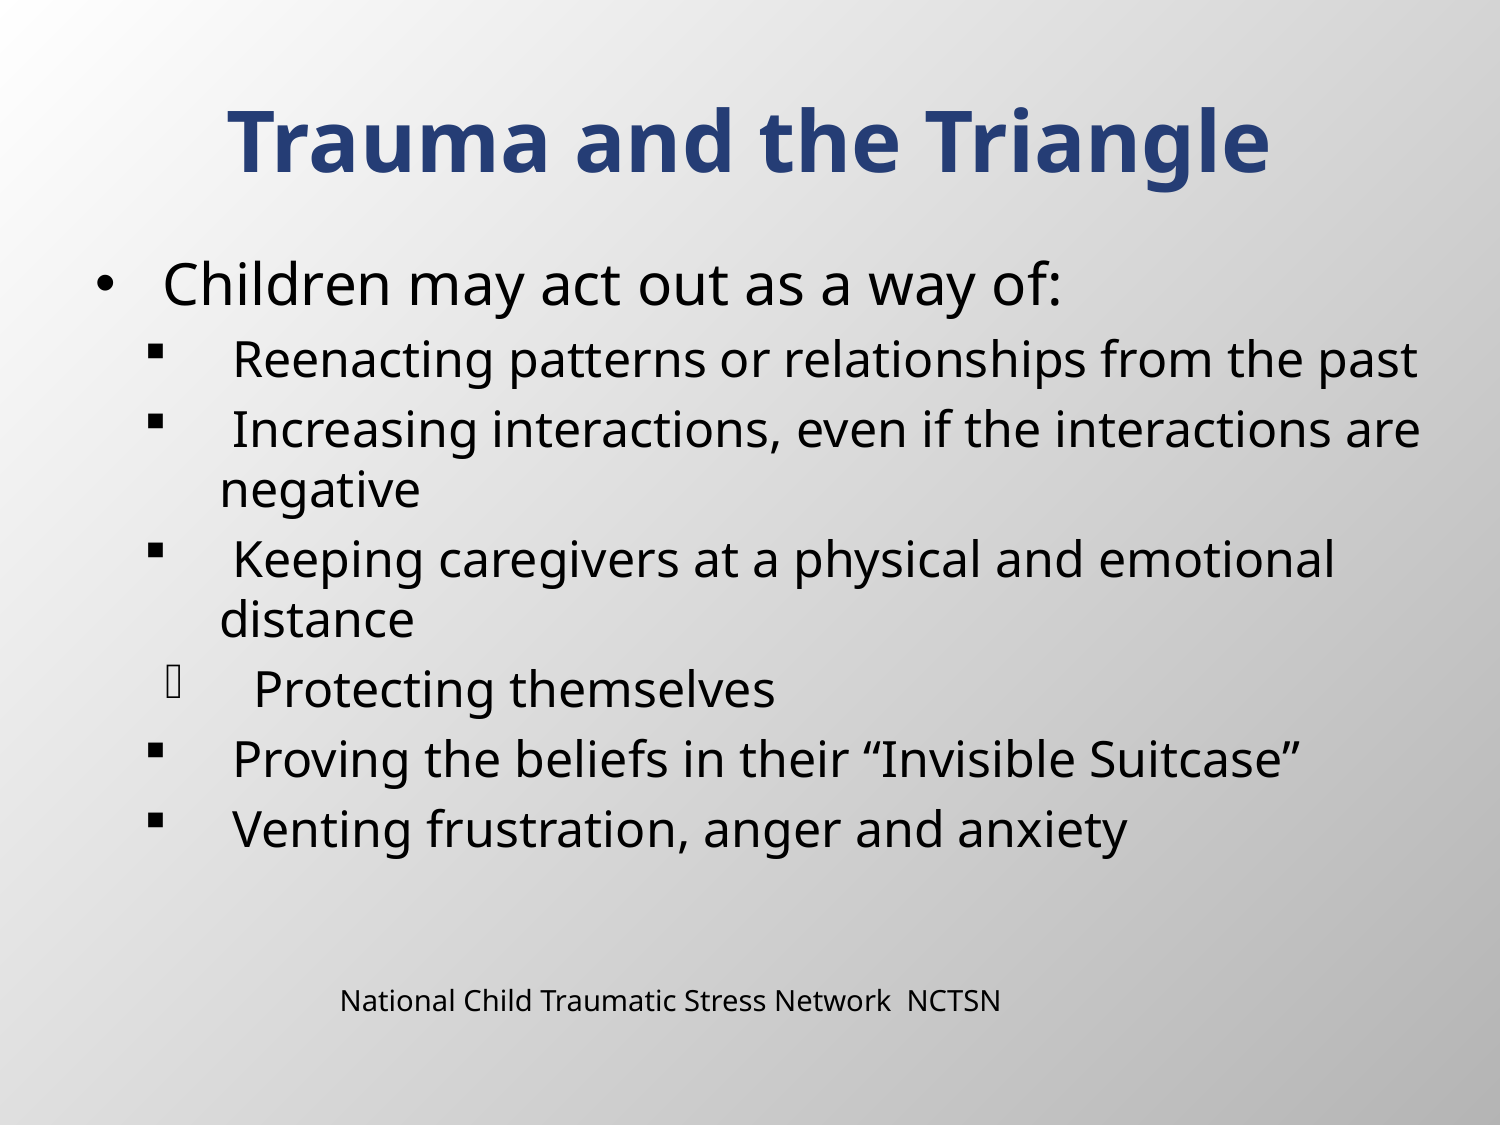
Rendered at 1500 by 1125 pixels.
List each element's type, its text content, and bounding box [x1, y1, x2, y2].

list Children may act out as a way of: Reenacting patterns or relationships from the past Increasing interactions, even if the interactions are negative Keeping caregivers at a physical and emotional distance Protecting themselves Proving the beliefs in their “Invisible Suitcase” Venting frustration, anger and anxiety [57, 239, 1450, 1015]
text_box National Child Traumatic Stress Network NCTSN [324, 974, 1150, 1025]
title Trauma and the Triangle [75, 45, 1425, 233]
